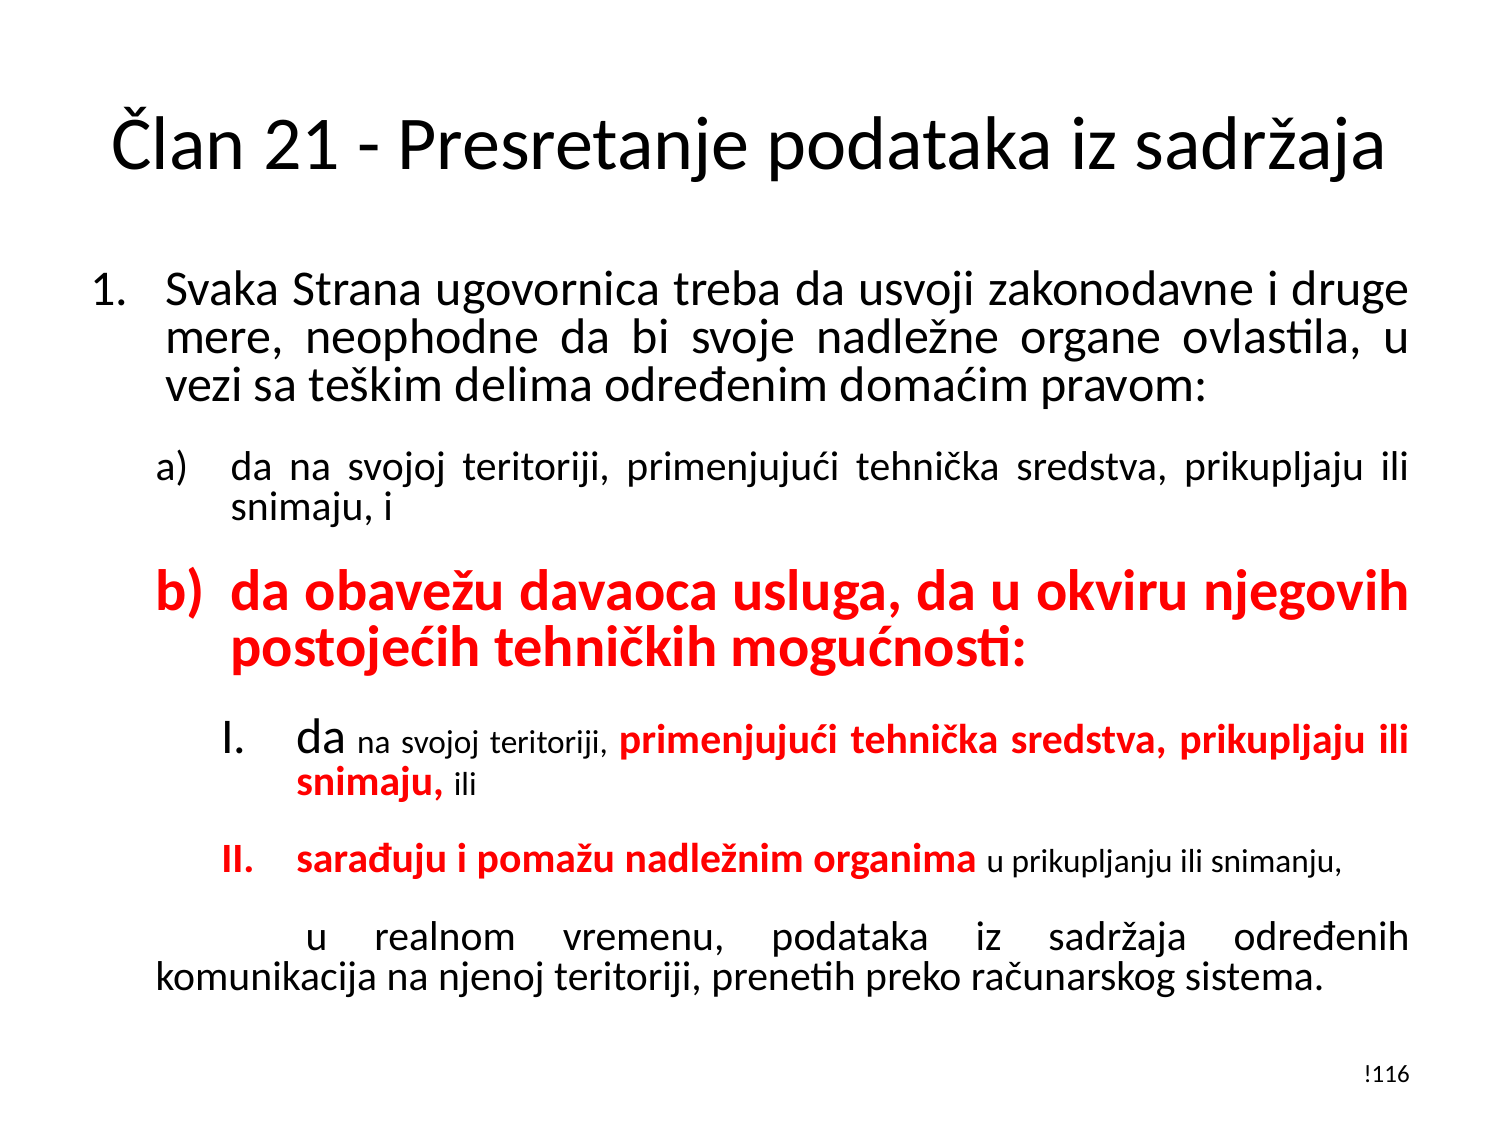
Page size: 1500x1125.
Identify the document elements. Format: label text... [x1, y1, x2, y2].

title Član 21 - Presretanje podataka iz sadržaja [74, 44, 1426, 233]
slide_number !116 [1074, 1077, 1425, 1103]
text_box Svaka Strana ugovornica treba da usvoji zakonodavne i druge mere, neophodne da bi svoje nadležne organe ovlastila, u vezi sa teškim delima određenim domaćim pravom: da na svojoj teritoriji, primenjujući tehnička sredstva, prikupljaju ili snimaju, i da obavežu davaoca usluga, da u okviru njegovih postojećih tehničkih mogućnosti: da na svojoj teritoriji, primenjujući tehnička sredstva, prikupljaju ili snimaju, ili sarađuju i pomažu nadležnim organima u prikupljanju ili snimanju, u realnom vremenu, podataka iz sadržaja određenih komunikacija na njenoj teritoriji, prenetih preko računarskog sistema. [74, 259, 1425, 1077]
